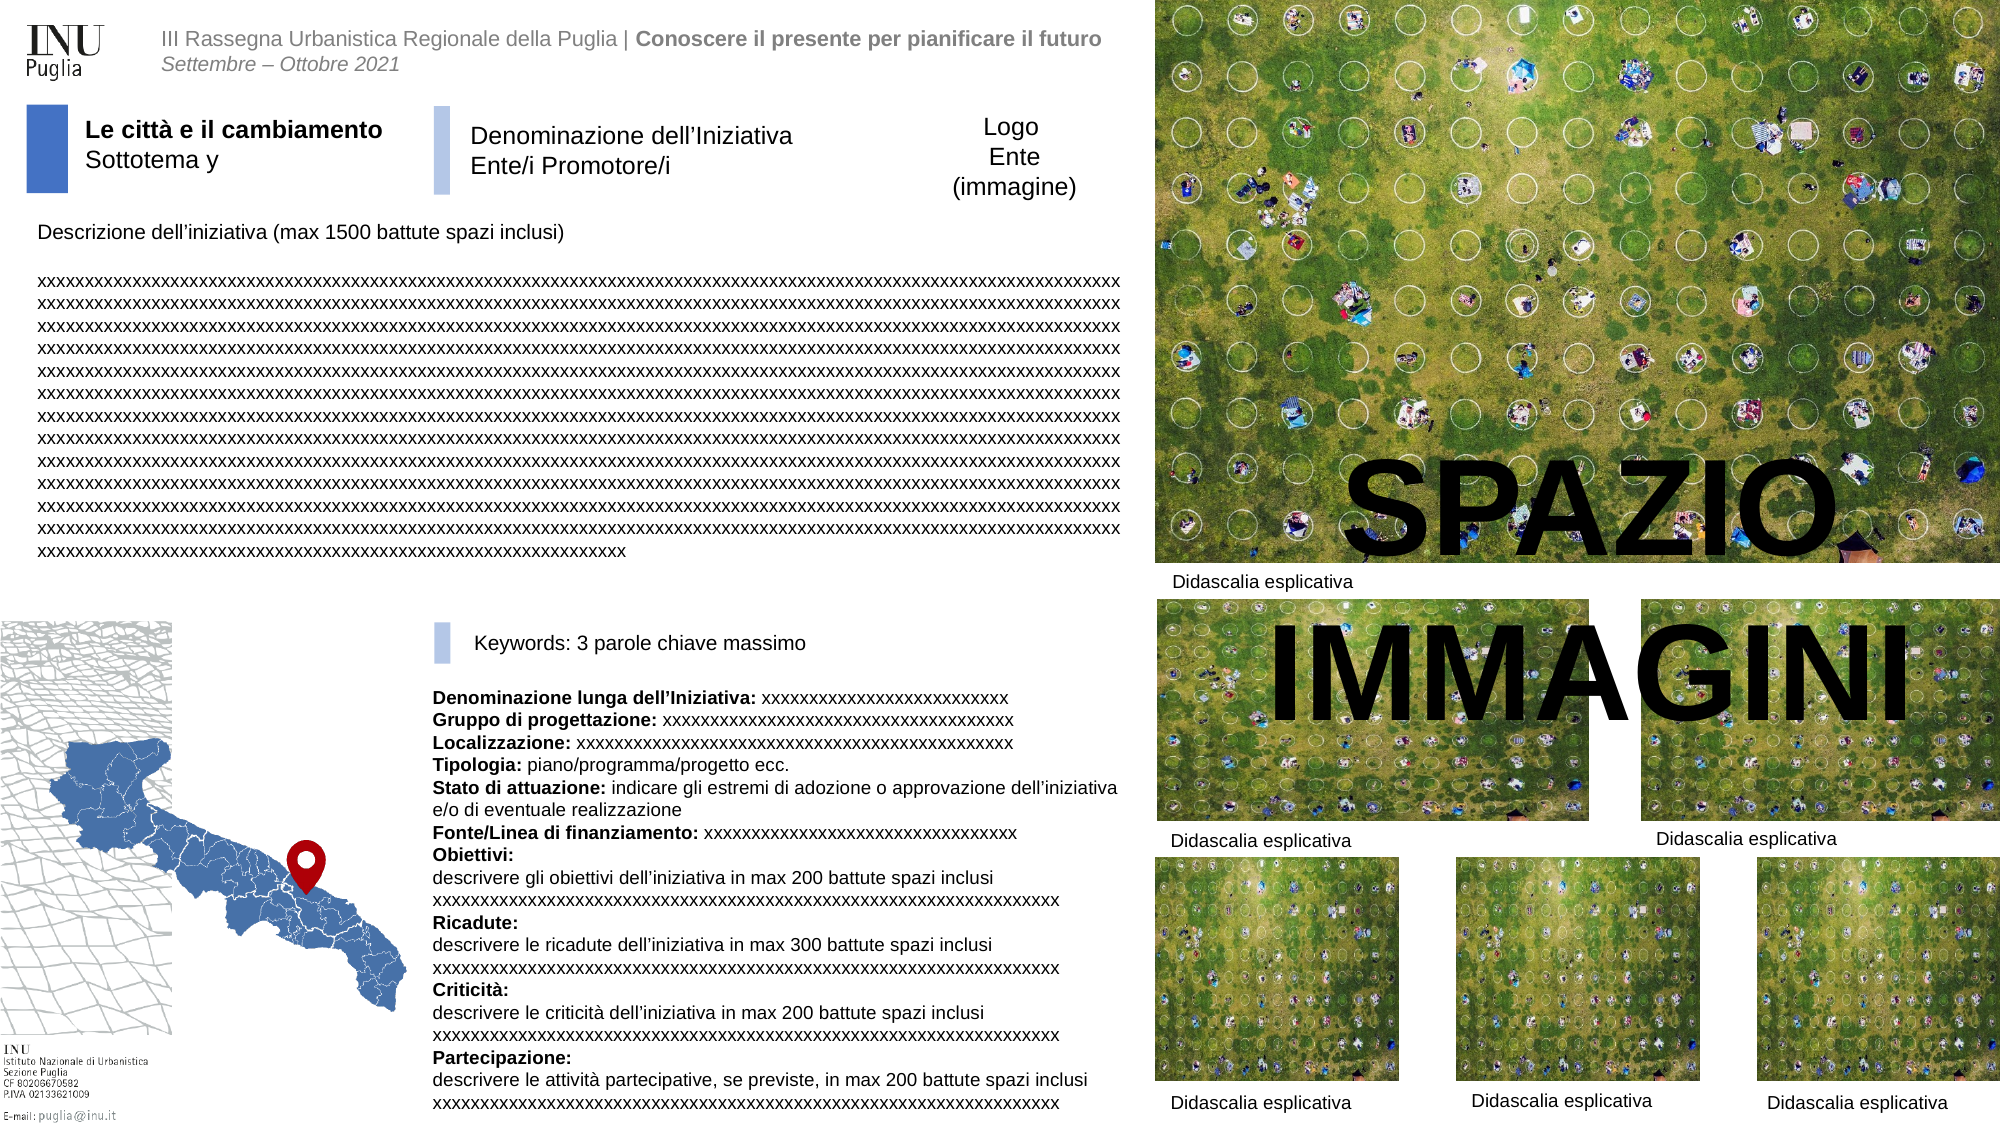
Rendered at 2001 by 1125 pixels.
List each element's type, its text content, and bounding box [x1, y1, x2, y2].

text_box [433, 621, 451, 665]
picture [1757, 857, 2000, 1081]
text_box [433, 105, 451, 196]
picture [1155, 0, 2000, 563]
text_box Didascalia esplicativa [1641, 821, 2000, 857]
text_box Le città e il cambiamento Sottotema y [70, 106, 418, 181]
text_box [26, 104, 69, 194]
text_box Descrizione dell’iniziativa (max 1500 battute spazi inclusi) xxxxxxxxxxxxxxxxxxxxxxxxxxxxxxxxxxxxxxxxxxxxxxxxxxxxxxxxxxxxxxxxxxxxxxxxxxxxxxxxxxxxxxxxxxxxxxxxxxxxxxxxxxxxxxxxxxxxxxxxxxxxxxxxxxxxxxxxxxxxxxxxxxxxxxxxxxxxxxxxxxxxxxxxxxxxxxxxxxxxxxxxxxxxxxxxxxxxxxxxxxxxxxxxxxxxxxxxxxxxxxxxxxxxxxxxxxxxxxxxxxxxxxxxxxxxxxxxxxxxxxxxxxxxxxxxxxxxxxxxxxxxxxxxxxxxxxxxxxxxxxxxxxxxxxxxxxxxxxxxxxxxxxxxxxxxxxxxxxxxxxxxxxxxxxxxxxxxxxxxxxxxxxxxxxxxxxxxxxxxxxxxxxxxxxxxxxxxxxxxxxxxxxxxxxxxxxxxxxxxxxxxxxxxxxxxxxxxxxxxxxxxxxxxxxxxxxxxxxxxxxxxxxxxxxxxxxxxxxxxxxxxxxxxxxxxxxxxxxxxxxxxxxxxxxxxxxxxxxxxxxxxxxxxxxxxxxxxxxxxxxxxxxxxxxxxxxxxxxxxxxxxxxxxxxxxxxxxxxxxxxxxxxxxxxxxxxxxxxxxxxxxxxxxxxxxxxxxxxxxxxxxxxxxxxxxxxxxxxxxxxxxxxxxxxxxxxxxxxxxxxxxxxxxxxxxxxxxxxxxxxxxxxxxxxxxxxxxxxxxxxxxxxxxxxxxxxxxxxxxxxxxxxxxxxxxxxxxxxxxxxxxxxxxxxxxxxxxxxxxxxxxxxxxxxxxxxxxxxxxxxxxxxxxxxxxxxxxxxxxxxxxxxxxxxxxxxxxxxxxxxxxxxxxxxxxxxxxxxxxxxxxxxxxxxxxxxxxxxxxxxxxxxxxxxxxxxxxxxxxxxxxxxxxxxxxxxxxxxxxxxxxxxxxxxxxxxxxxxxxxxxxxxxxxxxxxxxxxxxxxxxxxxxxxxxxxxxxxxxxxxxxxxxxxxxxxxxxxxxxxxxxxxxxxxxxxxxxxxxxxxxxxxxxxxxxxxxxxxxxxxxxxxxxxxxxxxxxxxxxxxxxxxxxxxxxxxxxxxxxxxxxxxxxxxxxxxxxxxxxxxxxxxxxxxxxxxxxxxxxxxxxxxxxxxxxxxxxxxxxxxxxxxxxxxxxxxxxxxxxxxxxxxxxxxxxxxxxxxxxxxxxxxxxxxxxxxxxxxxxxxxxxxxxxxxxxxxxxxxxxxxxxxxxxxxxxxxxxxxxxxxxxxxxxxxxxxxxxxxxxxxxxxxxxxxxxxxxxxxxxxxxxxxxxxxxxxxxxxxxxxxxxxxxxxxxxxxxxxxxxxxxxxxxxxxxxxxxxxxxxxxxxxxxxxxxxxxxxxxxxxxxxxxxxxxxxxxxxxxxxxxxxxxxxxxxxxxxxxxxxxxxxxxxxxxxxxxxxxxxxxxxxxxxxxxxxxxxxxxxxxxxxxxxxx [22, 210, 1144, 569]
text_box Logo Ente (immagine) [886, 103, 1144, 208]
picture [1641, 599, 2000, 821]
picture [1157, 599, 1589, 821]
text_box Denominazione dell’Iniziativa Ente/i Promotore/i [455, 112, 886, 188]
text_box Didascalia esplicativa [1155, 1083, 1399, 1121]
picture [1456, 857, 1700, 1081]
text_box Keywords: 3 parole chiave massimo [459, 622, 1040, 663]
text_box Didascalia esplicativa [1157, 563, 1566, 599]
picture [0, 385, 471, 1125]
text_box Didascalia esplicativa [1752, 1083, 1995, 1121]
picture [1155, 857, 1399, 1081]
picture [23, 4, 202, 95]
text_box Didascalia esplicativa [1155, 821, 1565, 859]
text_box III Rassegna Urbanistica Regionale della Puglia | Conoscere il presente per pianificare il futuro Settembre – Ottobre 2021 [202, 16, 1155, 83]
text_box SPAZIO IMMAGINI [1566, 563, 1966, 756]
text_box Denominazione lunga dell’Iniziativa: xxxxxxxxxxxxxxxxxxxxxxxxxx Gruppo di progettazione: xxxxxxxxxxxxxxxxxxxxxxxxxxxxxxxxxxxxx Localizzazione: xxxxxxxxxxxxxxxxxxxxxxxxxxxxxxxxxxxxxxxxxxxxxx Tipologia: piano/programma/progetto ecc. Stato di attuazione: indicare gli estremi di adozione o approvazione dell’iniziativa e/o di eventuale realizzazione Fonte/Linea di finanziamento: xxxxxxxxxxxxxxxxxxxxxxxxxxxxxxxxx Obiettivi: descrivere gli obiettivi dell’iniziativa in max 200 battute spazi inclusi xxxxxxxxxxxxxxxxxxxxxxxxxxxxxxxxxxxxxxxxxxxxxxxxxxxxxxxxxxxxxxxxxx Ricadute: descrivere le ricadute dell’iniziativa in max 300 battute spazi inclusi xxxxxxxxxxxxxxxxxxxxxxxxxxxxxxxxxxxxxxxxxxxxxxxxxxxxxxxxxxxxxxxxxx Criticità: descrivere le criticità dell’iniziativa in max 200 battute spazi inclusi xxxxxxxxxxxxxxxxxxxxxxxxxxxxxxxxxxxxxxxxxxxxxxxxxxxxxxxxxxxxxxxxxx Partecipazione: descrivere le attività partecipative, se previste, in max 200 battute spazi inclusi xxxxxxxxxxxxxxxxxxxxxxxxxxxxxxxxxxxxxxxxxxxxxxxxxxxxxxxxxxxxxxxxxx [417, 678, 1144, 1121]
text_box Didascalia esplicativa [1456, 1081, 1700, 1119]
